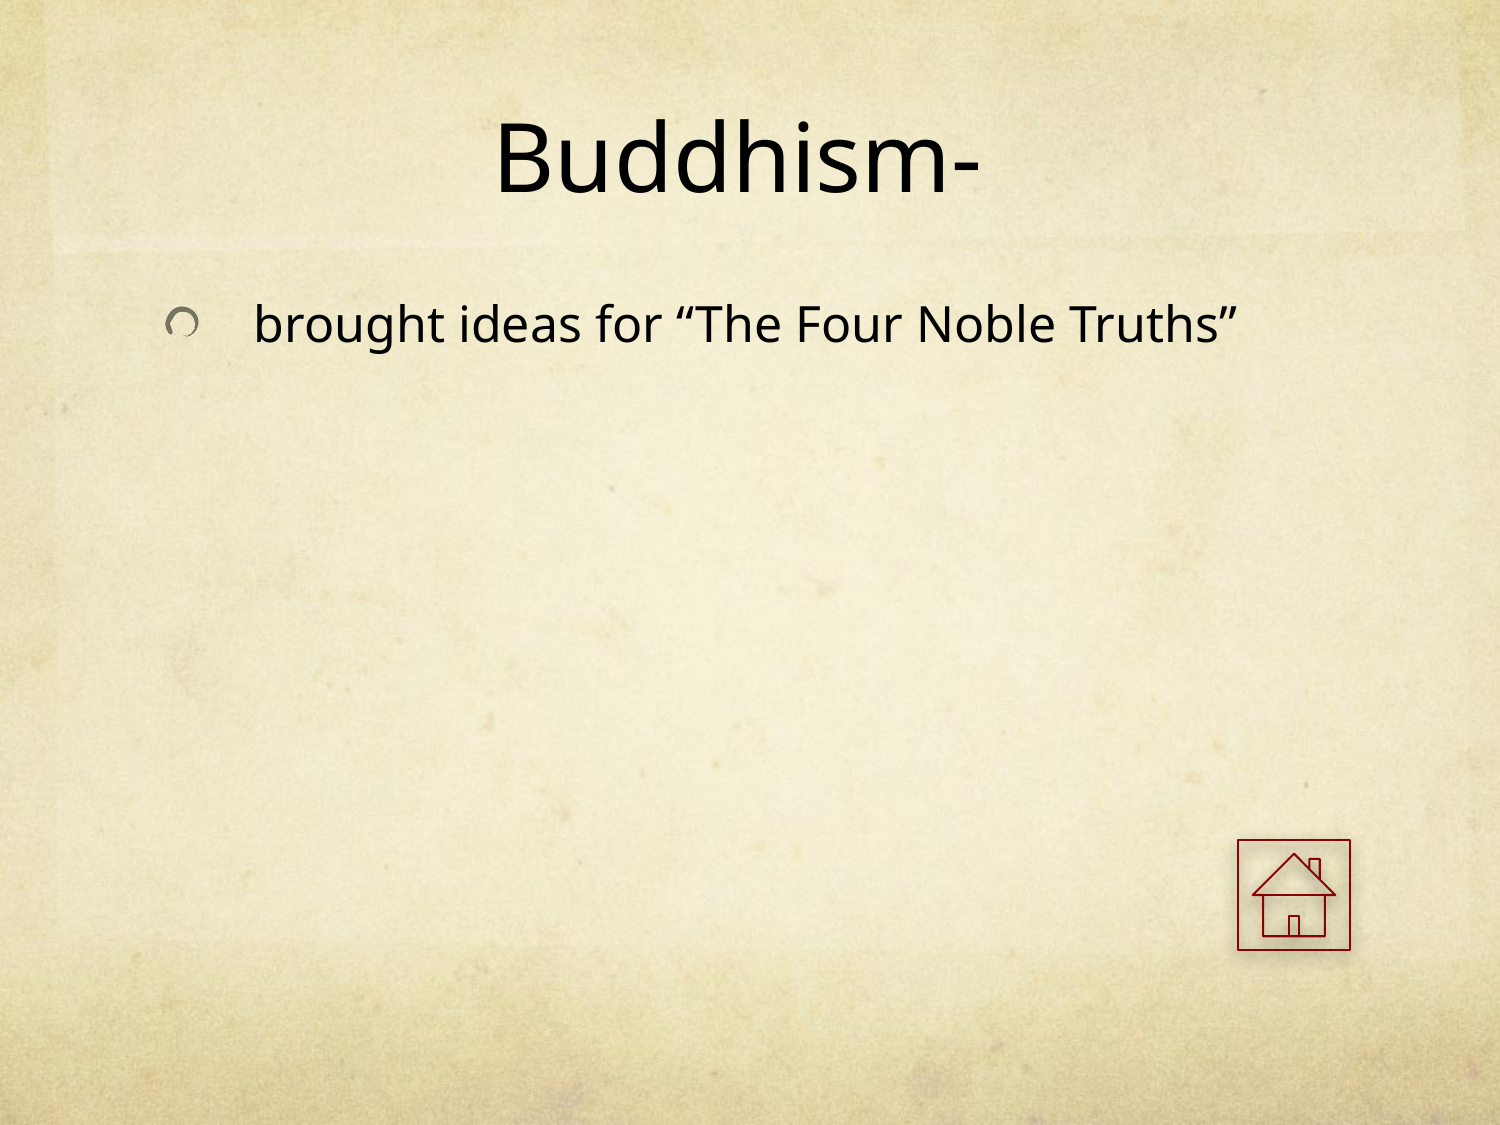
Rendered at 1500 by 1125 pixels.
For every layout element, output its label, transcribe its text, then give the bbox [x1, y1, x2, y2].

title Buddhism- [150, 82, 1350, 225]
text_box [1237, 839, 1351, 951]
picture [0, 0, 1500, 1125]
list brought ideas for “The Four Noble Truths” [150, 284, 1350, 950]
